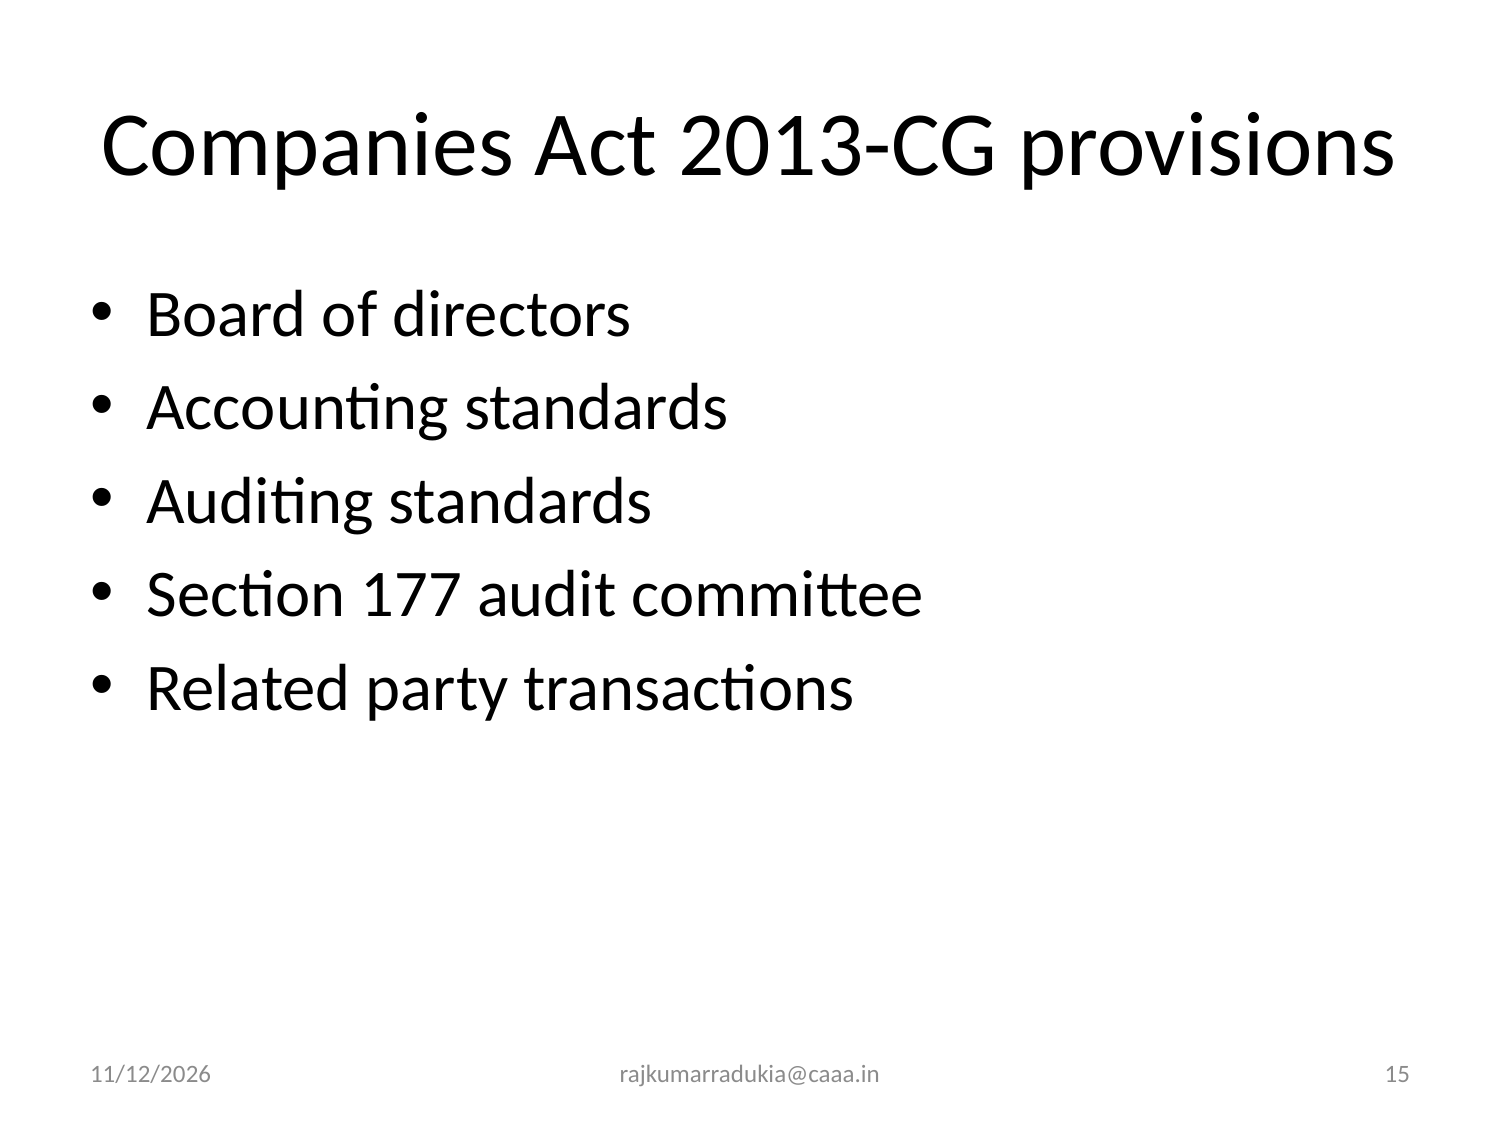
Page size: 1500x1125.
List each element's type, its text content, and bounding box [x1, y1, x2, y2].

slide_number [75, 1042, 425, 1103]
title Companies Act 2013-CG provisions [75, 45, 1425, 233]
footer rajkumarradukia@caaa.in [512, 1042, 988, 1103]
slide_number 15 [1074, 1042, 1425, 1103]
list Board of directors Accounting standards Auditing standards Section 177 audit committee Related party transactions [75, 262, 1425, 1005]
